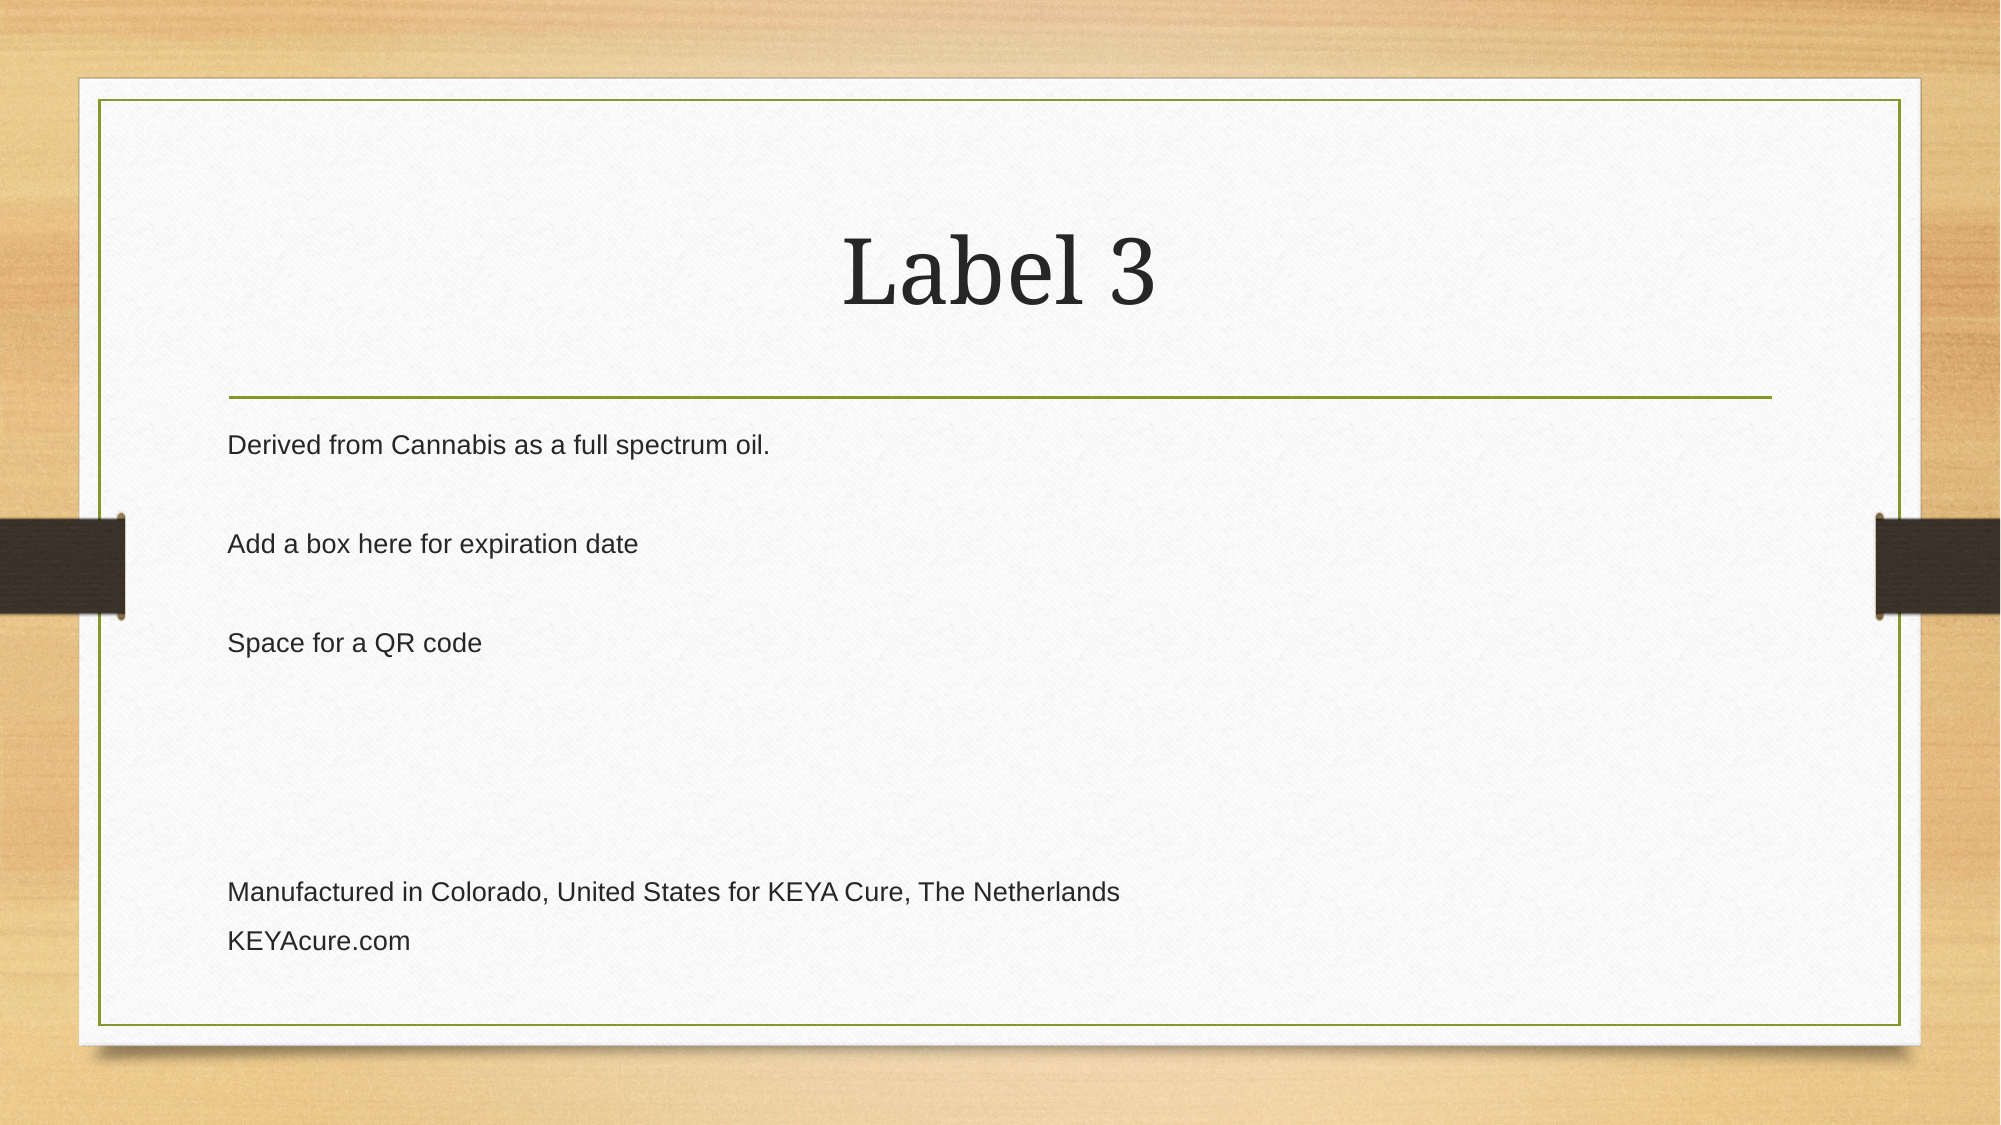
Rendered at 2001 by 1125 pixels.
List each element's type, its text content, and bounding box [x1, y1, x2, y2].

title Label 3 [212, 161, 1788, 375]
picture [0, 0, 2001, 1125]
list Derived from Cannabis as a full spectrum oil. Add a box here for expiration date Space for a QR code Manufactured in Colorado, United States for KEYA Cure, The Netherlands KEYAcure.com [212, 419, 1788, 964]
